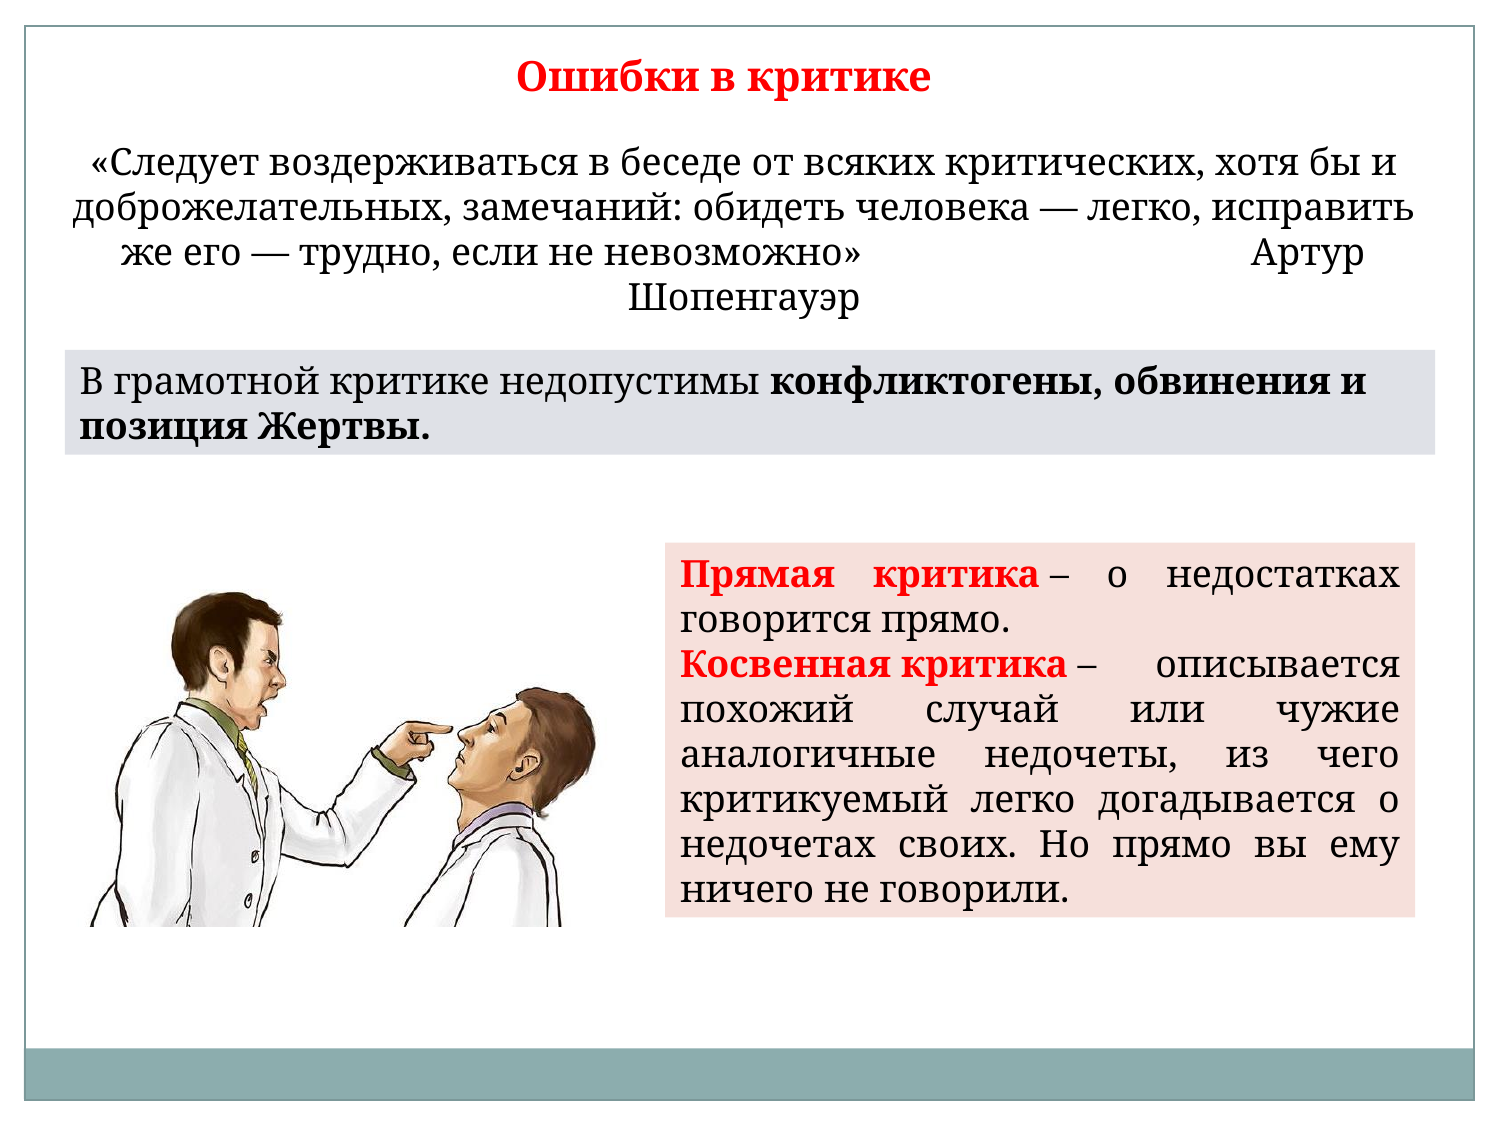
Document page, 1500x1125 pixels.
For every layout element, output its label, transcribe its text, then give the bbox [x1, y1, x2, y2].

text_box ​​​​​​​​​​​​​​​​​​​​​​​​​​​​​​​​​​​В грамотной критике недопустимы конфликтогены, обвинения и позиция Жертвы. [64, 349, 1436, 455]
picture [48, 574, 668, 928]
text_box Ошибки в критике [500, 42, 947, 108]
text_box «Следует воздерживаться в беседе от всяких критических, хотя бы и доброжелательных, замечаний: обидеть человека — легко, исправить же его — трудно, если не невозможно» Артур Шопенгауэр [53, 130, 1436, 326]
text_box Прямая критика – о недостатках говорится прямо. Косвенная критика – описывается похожий случай или чужие аналогичные недочеты, из чего критикуемый легко догадывается о недочетах своих. Но прямо вы ему ничего не говорили. [665, 542, 1416, 918]
